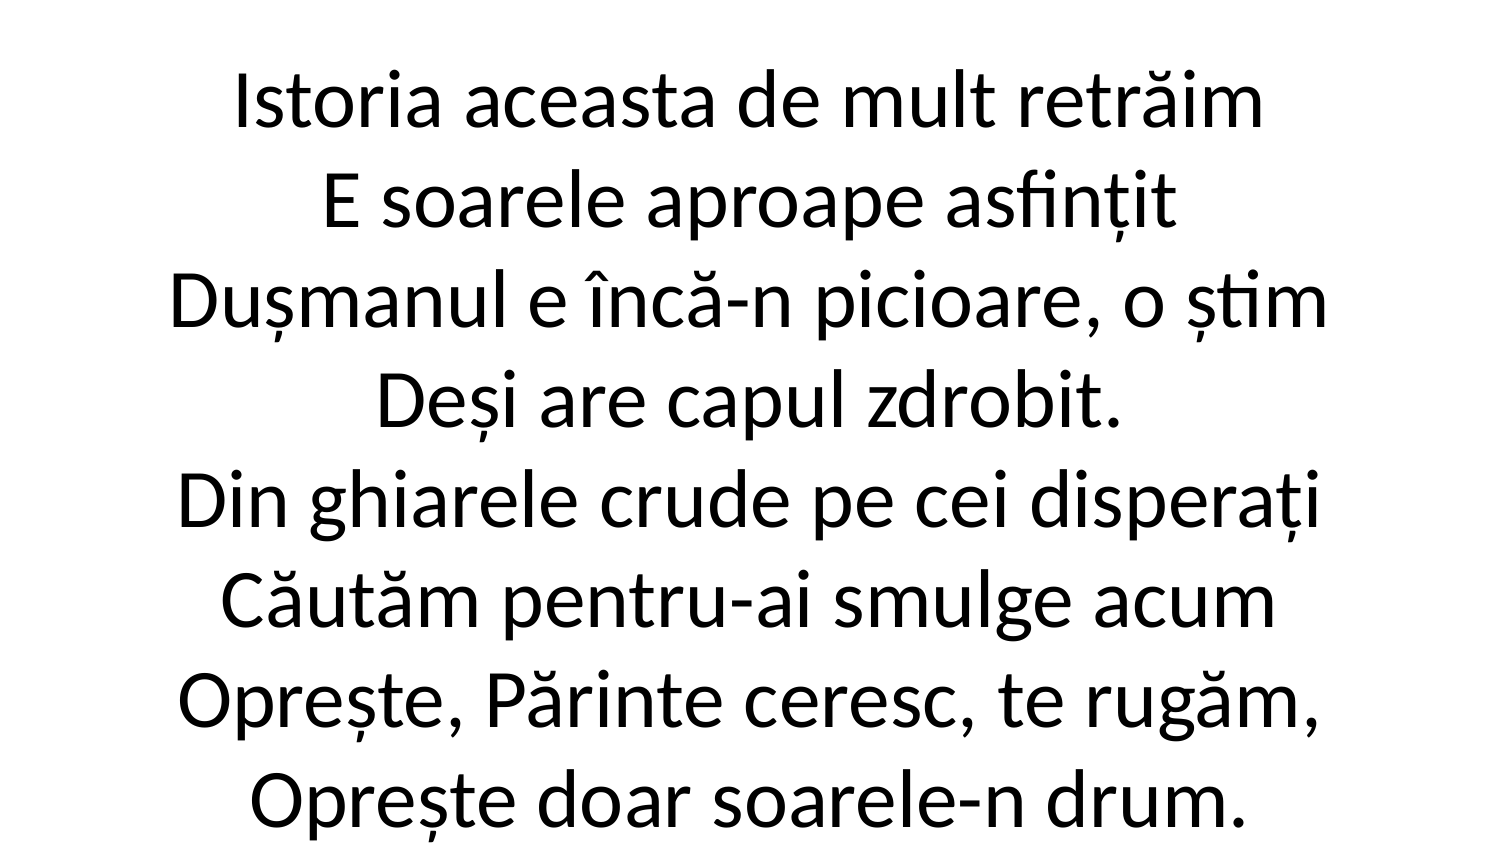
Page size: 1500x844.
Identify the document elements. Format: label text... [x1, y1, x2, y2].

text_box Istoria aceasta de mult retrăim E soarele aproape asfințit Dușmanul e încă-n picioare, o știm Deși are capul zdrobit. Din ghiarele crude pe cei disperați Căutăm pentru-ai smulge acum Oprește, Părinte ceresc, te rugăm, Oprește doar soarele-n drum. [153, 0, 1346, 844]
